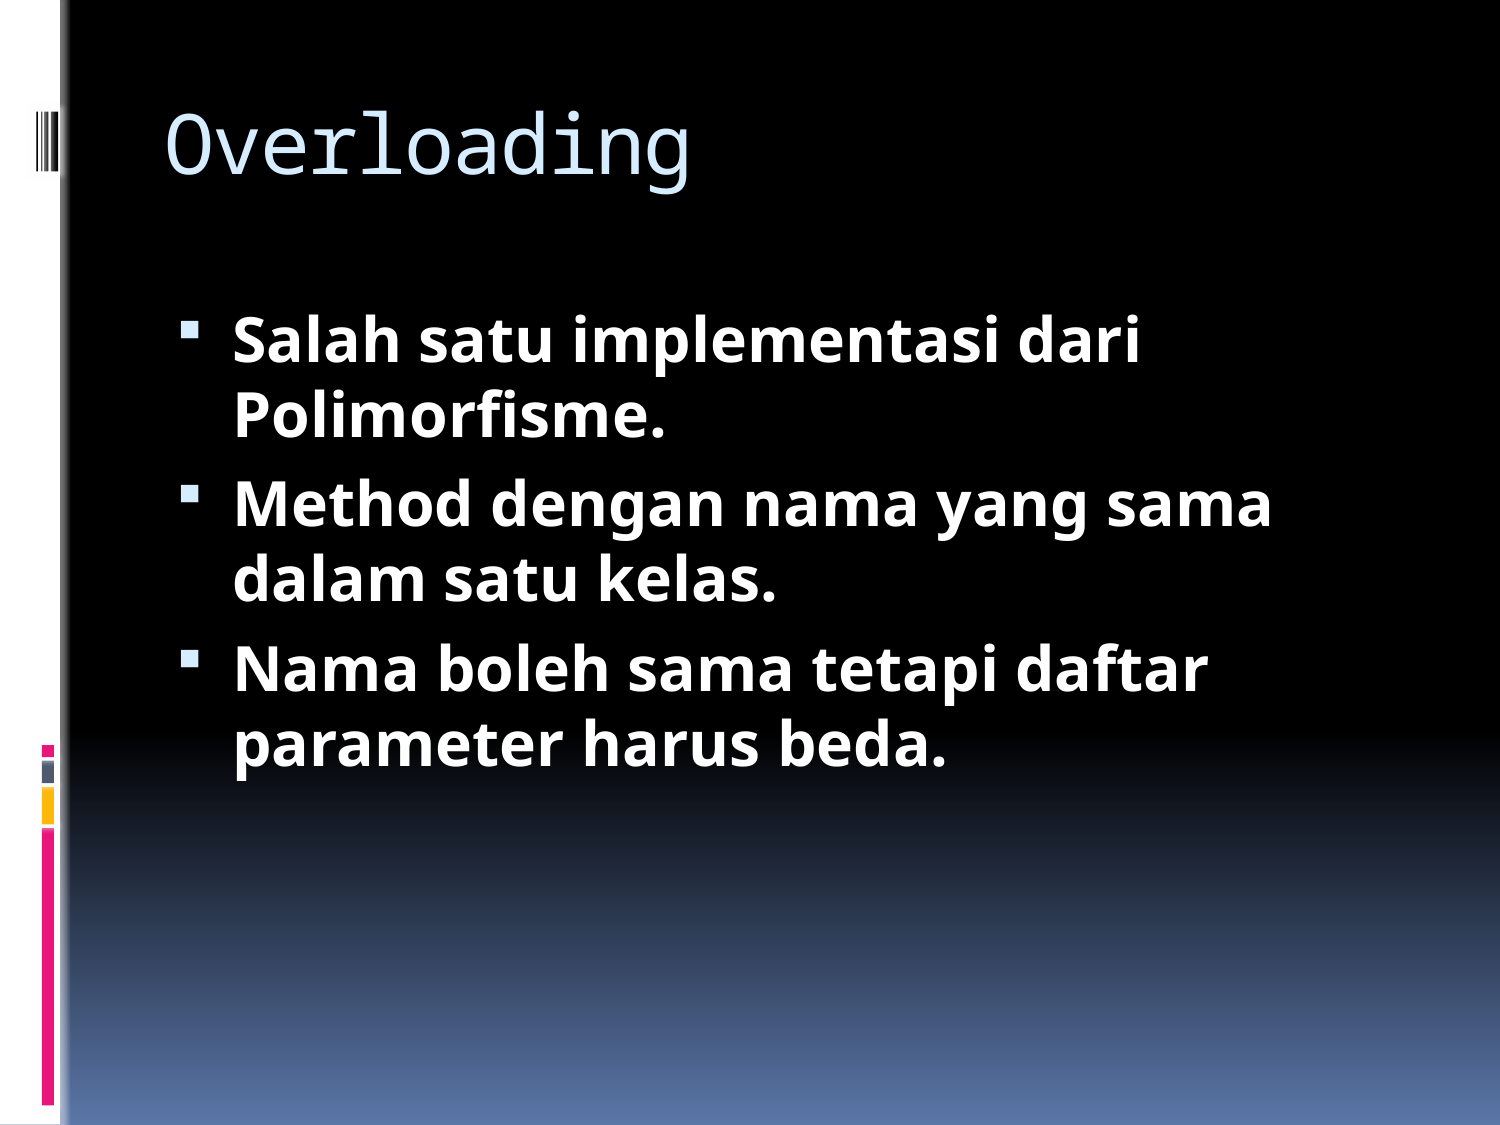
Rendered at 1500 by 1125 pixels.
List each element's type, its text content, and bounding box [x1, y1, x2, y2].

list Salah satu implementasi dari Polimorfisme. Method dengan nama yang sama dalam satu kelas. Nama boleh sama tetapi daftar parameter harus beda. [150, 292, 1425, 1043]
title Overloading [150, 83, 1425, 234]
